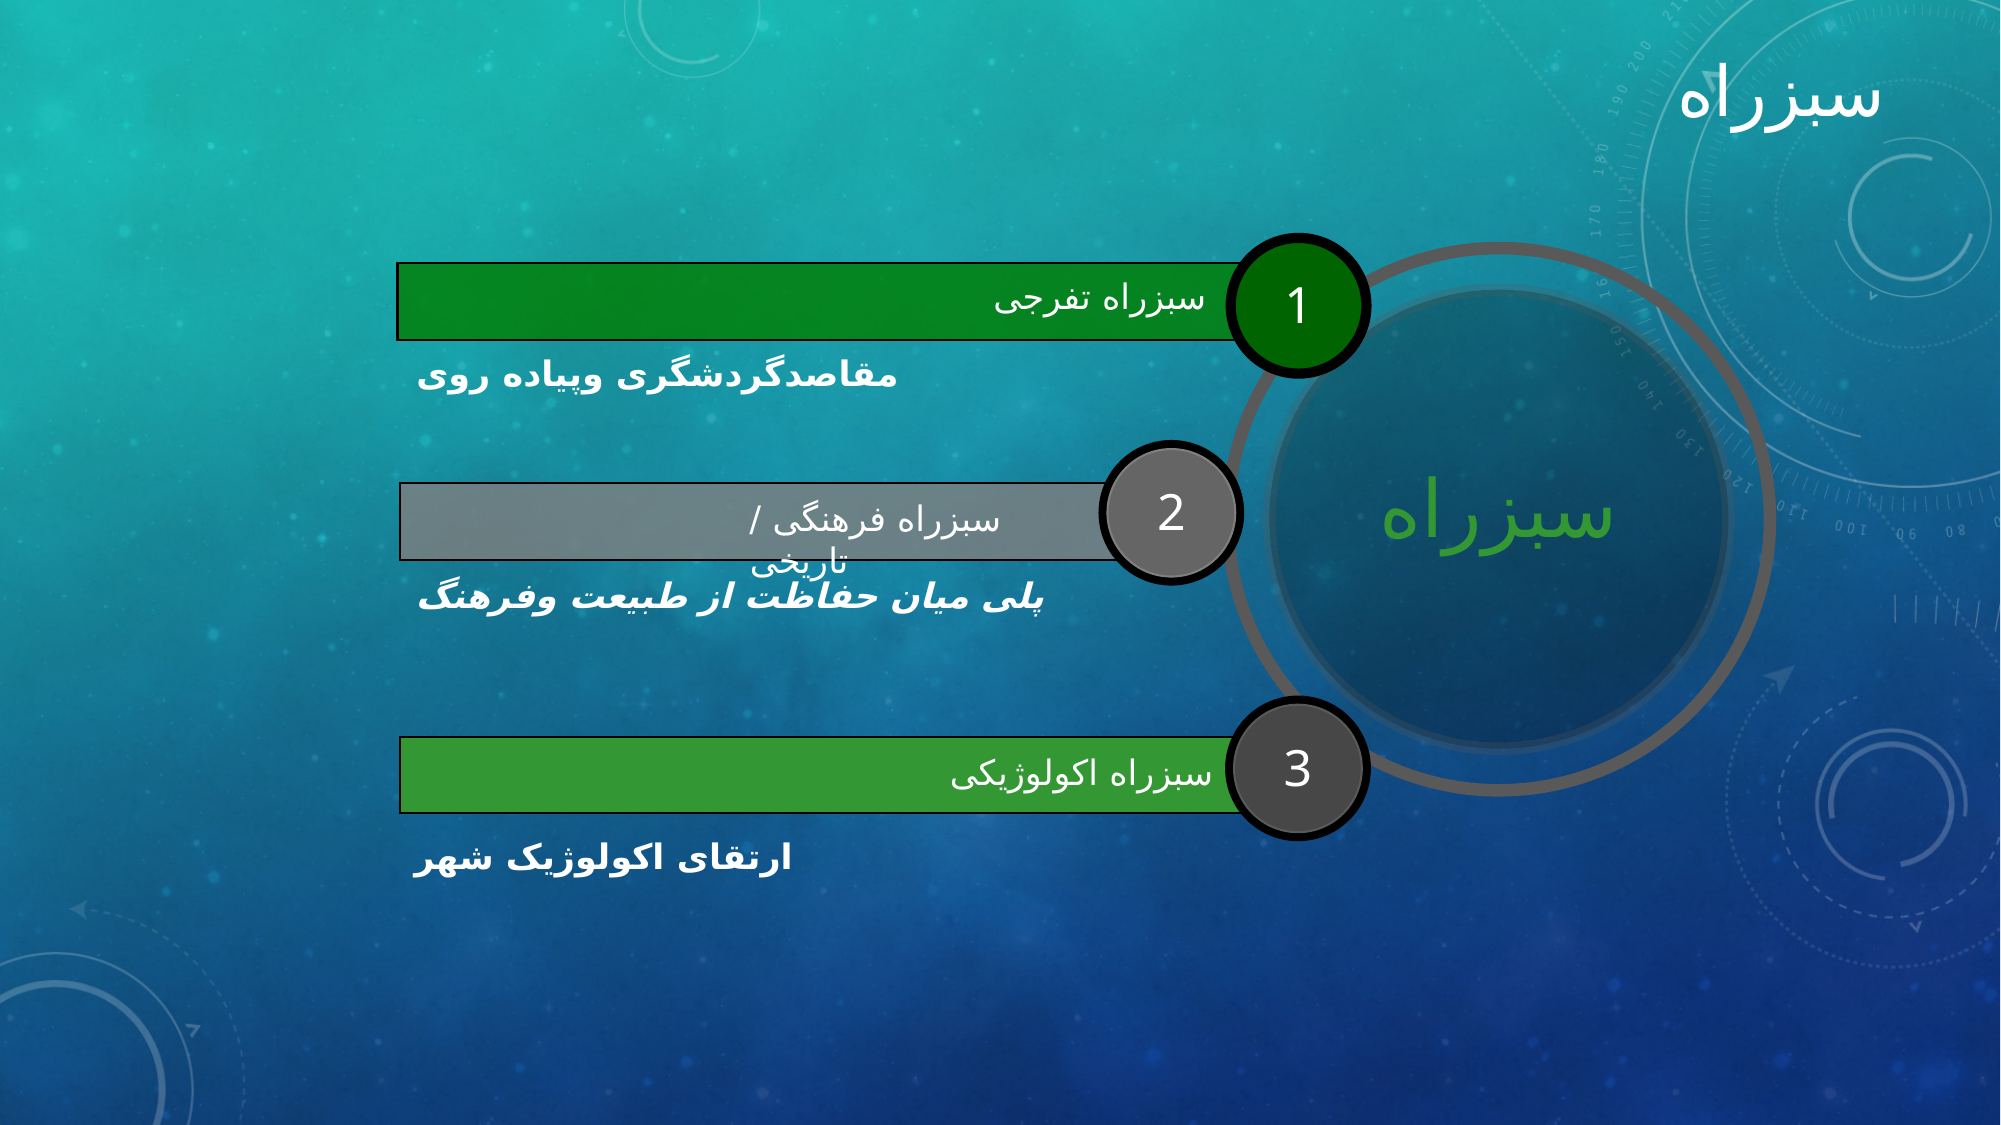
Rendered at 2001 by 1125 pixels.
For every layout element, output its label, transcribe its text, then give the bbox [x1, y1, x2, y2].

picture [0, 0, 2001, 1125]
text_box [399, 736, 1312, 885]
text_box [1224, 695, 1372, 842]
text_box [1224, 232, 1373, 379]
text_box سبزراه [1136, 22, 1900, 139]
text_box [1227, 247, 1771, 791]
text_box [397, 262, 1356, 402]
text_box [399, 482, 1134, 624]
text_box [1097, 439, 1246, 586]
